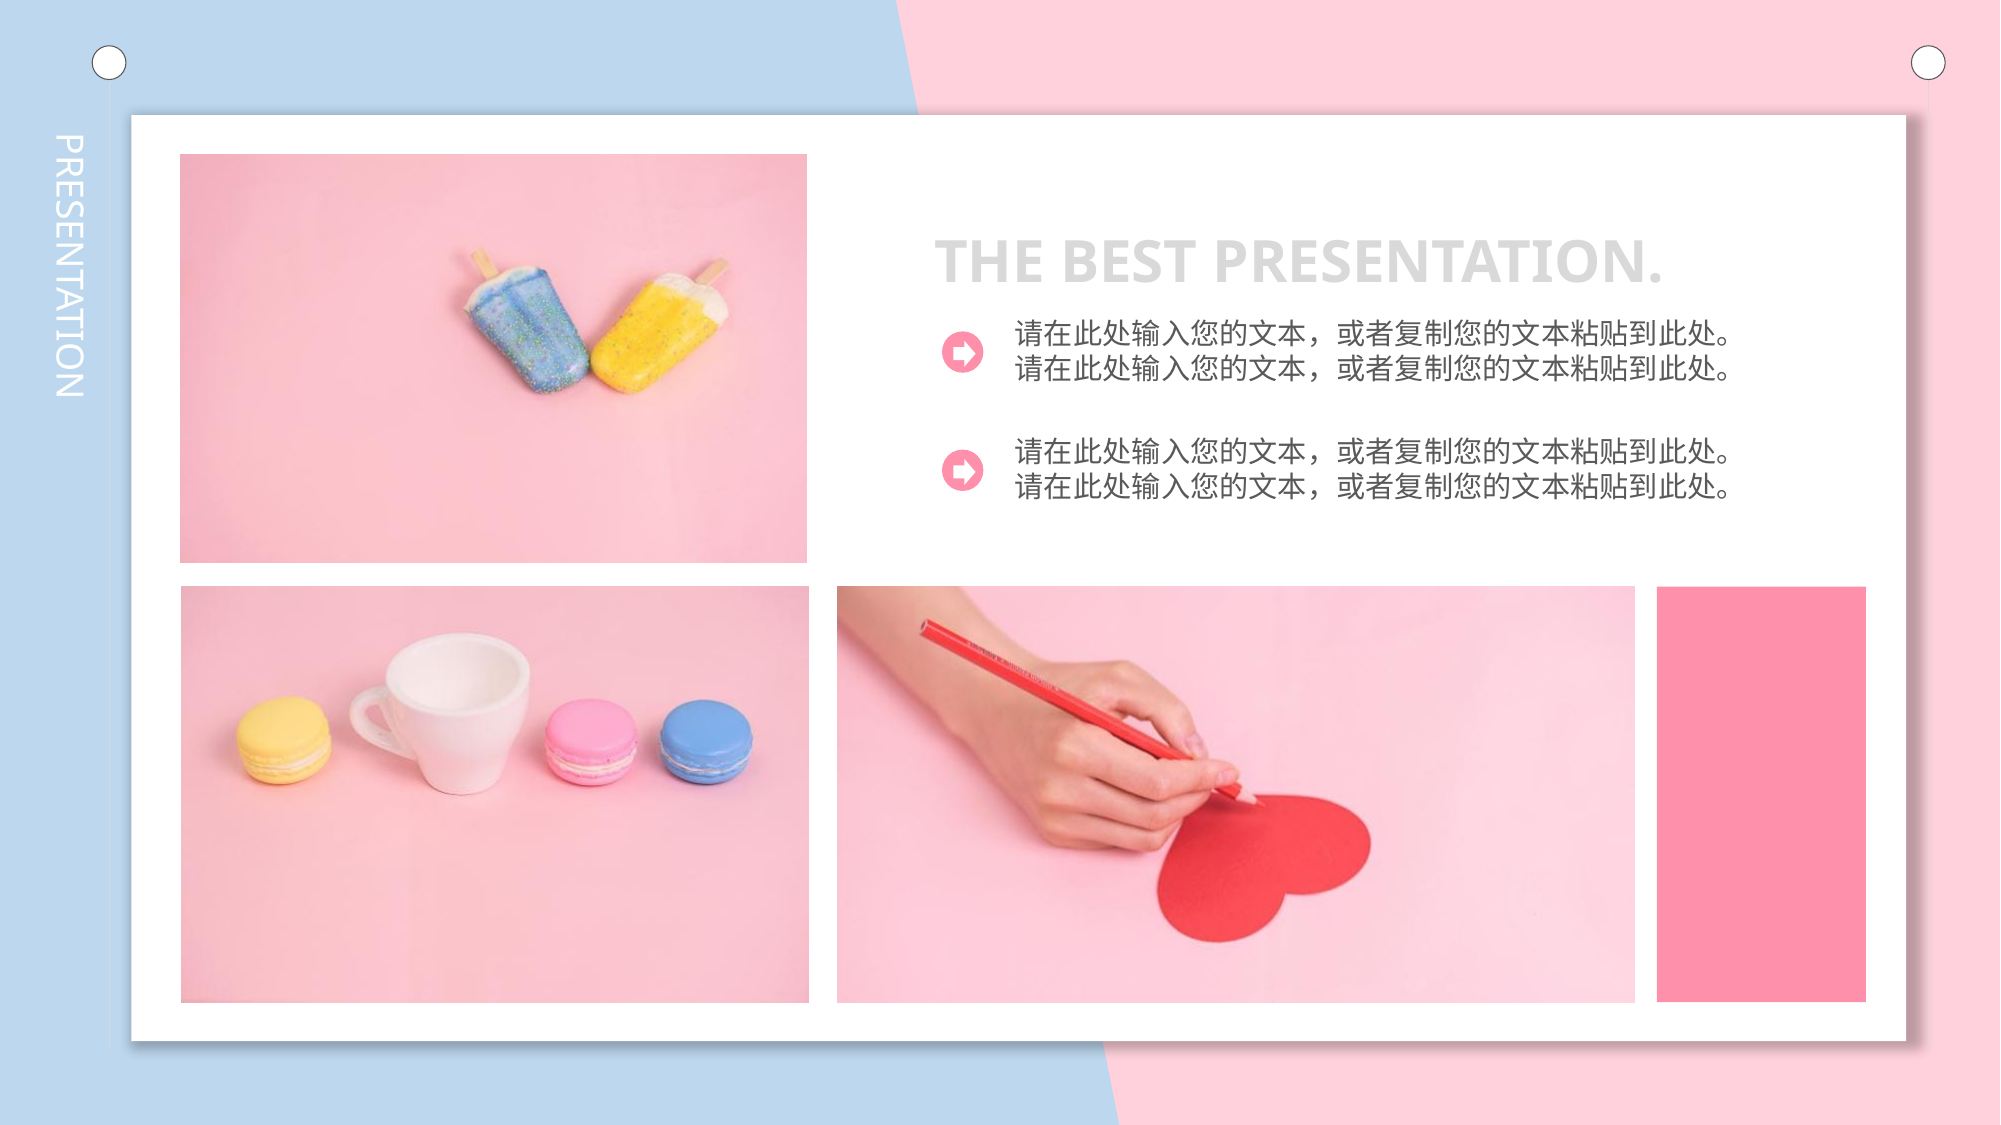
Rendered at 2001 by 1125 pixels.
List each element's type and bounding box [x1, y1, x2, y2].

text_box [919, 181, 1821, 513]
picture [837, 586, 1635, 1003]
text_box [25, 45, 1946, 1051]
picture [180, 154, 807, 563]
picture [181, 586, 809, 1003]
